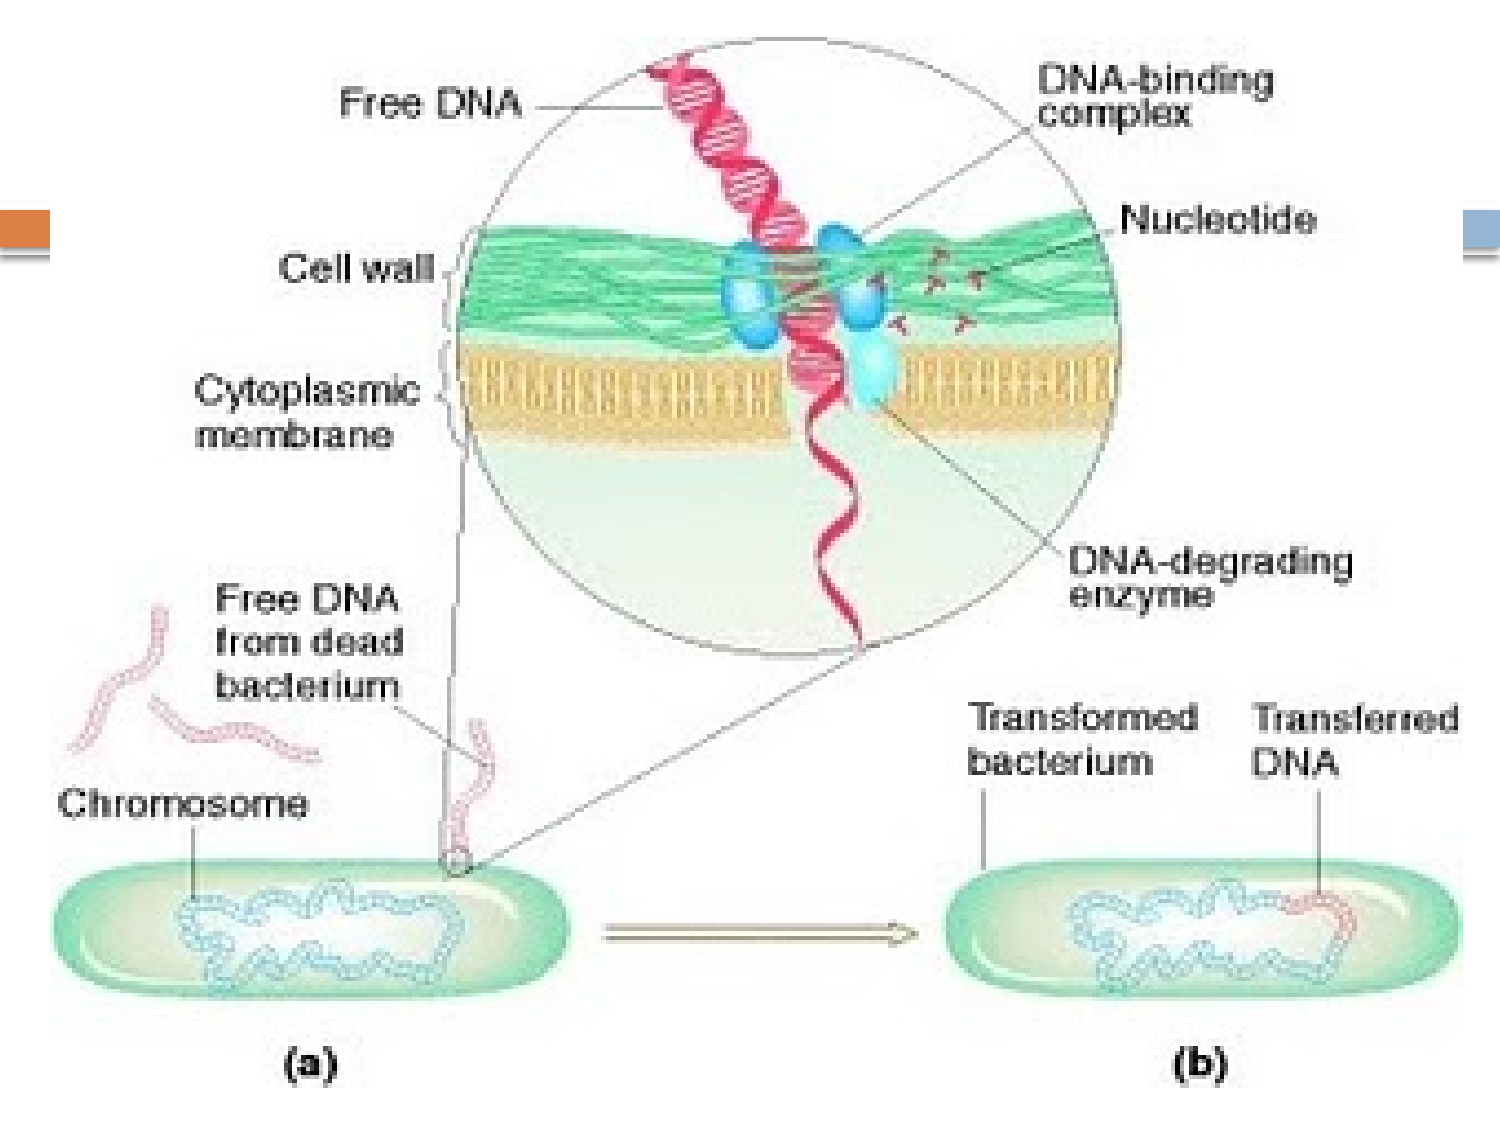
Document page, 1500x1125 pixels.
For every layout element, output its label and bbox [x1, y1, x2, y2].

list [49, 37, 1463, 1088]
